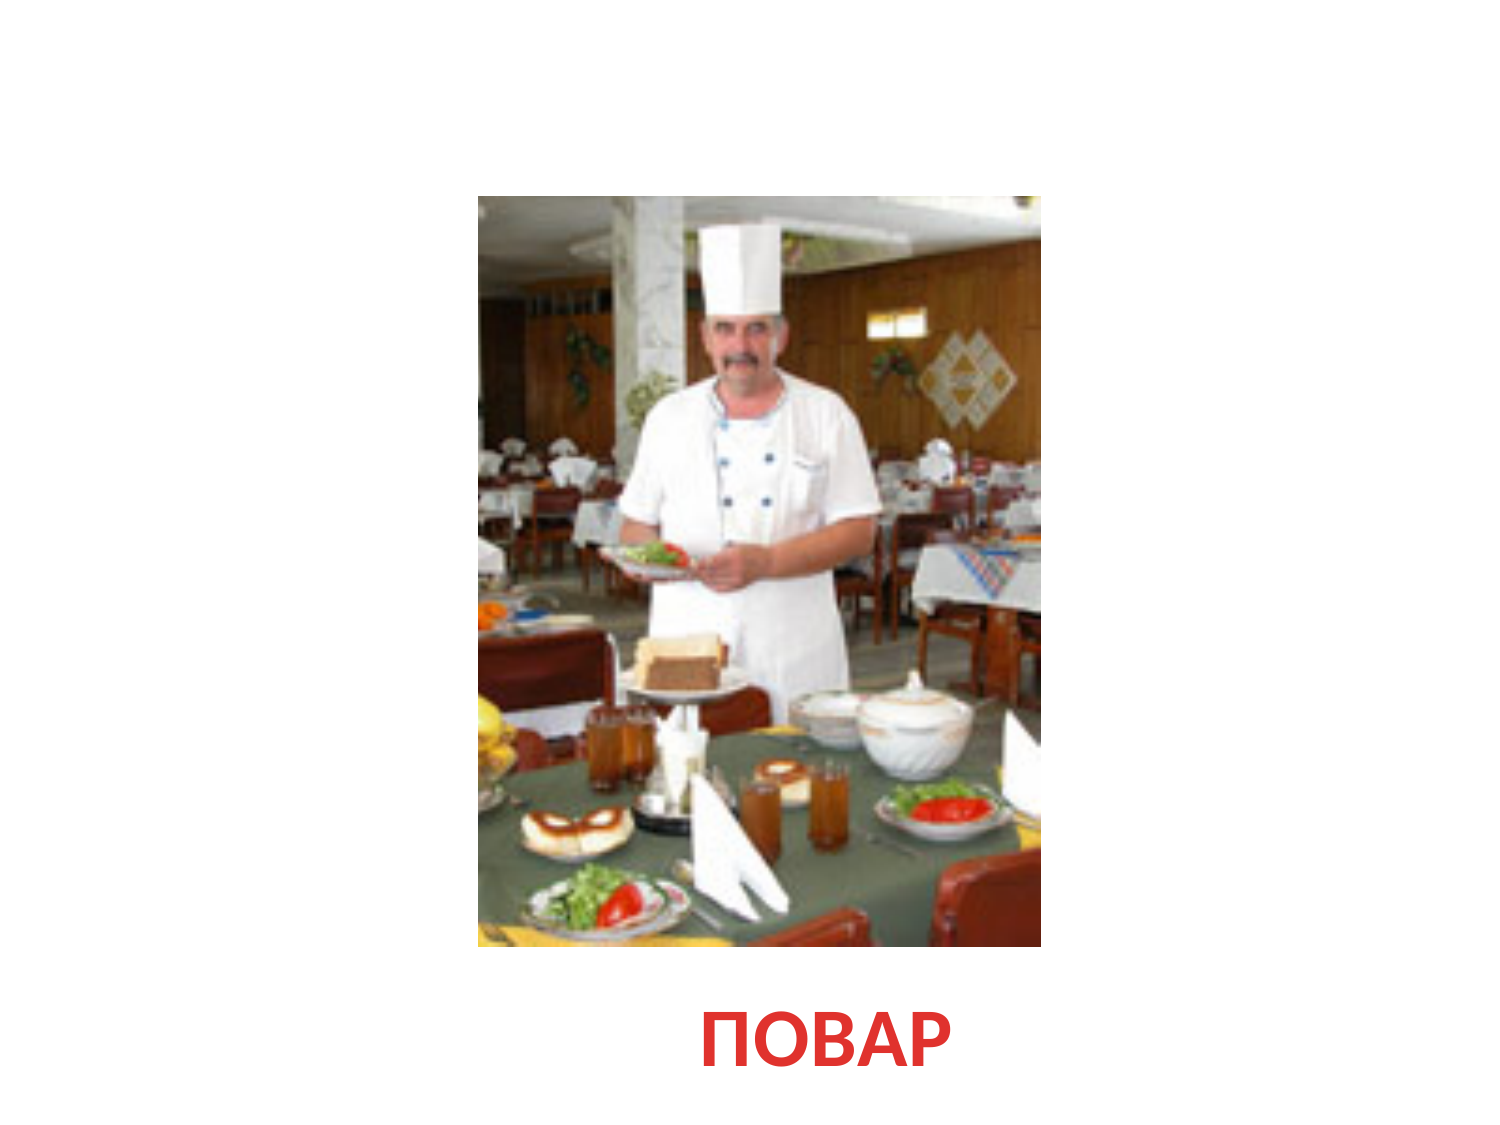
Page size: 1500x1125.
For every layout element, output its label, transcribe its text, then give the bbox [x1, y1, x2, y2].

picture [478, 195, 1041, 947]
text_box ПОВАР [454, 975, 1199, 1091]
